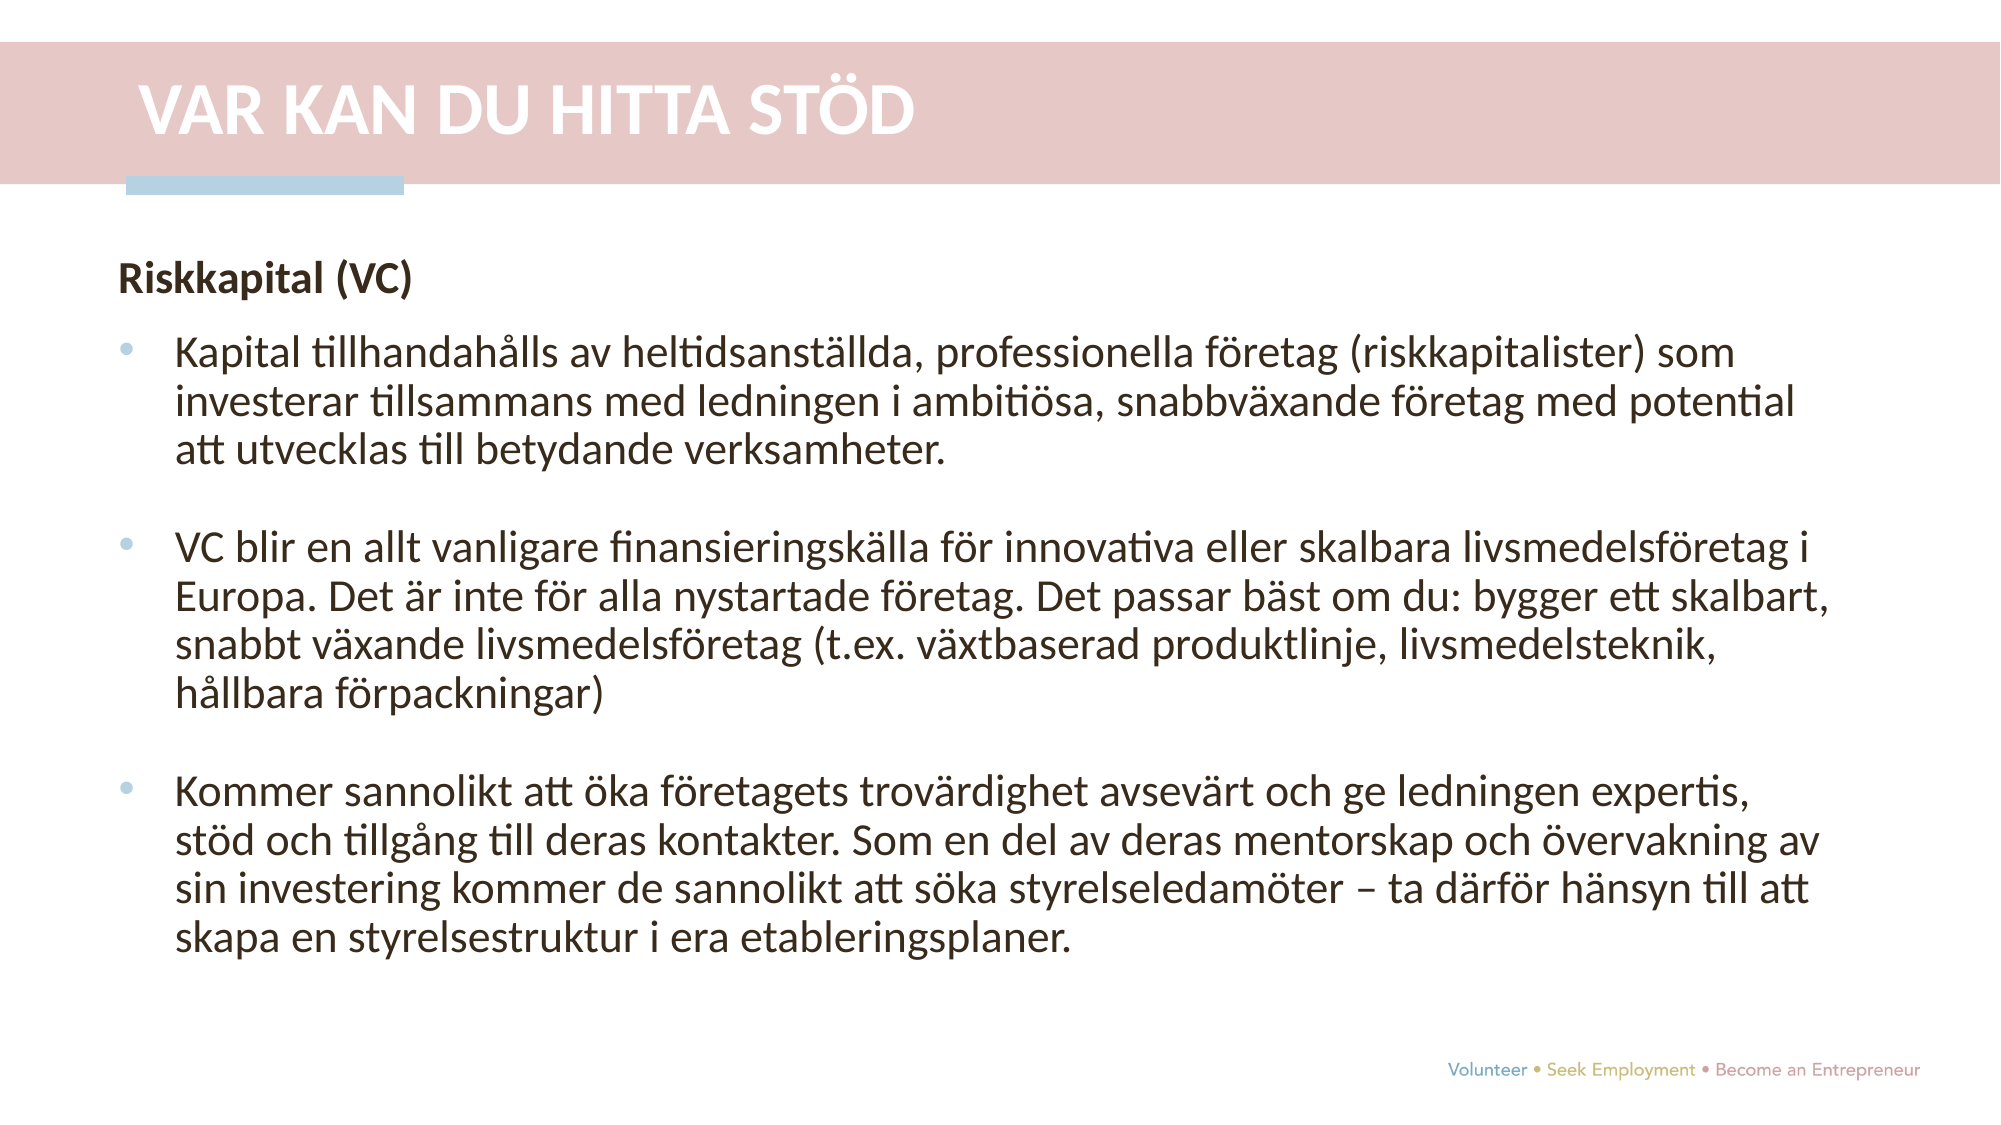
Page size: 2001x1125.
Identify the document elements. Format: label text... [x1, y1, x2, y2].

list VAR KAN DU HITTA STÖD [123, 51, 1913, 170]
text_box [869, 459, 1946, 886]
picture [1418, 1046, 1971, 1103]
text_box Riskkapital (VC) Kapital tillhandahålls av heltidsanställda, professionella företag (riskkapitalister) som investerar tillsammans med ledningen i ambitiösa, snabbväxande företag med potential att utvecklas till betydande verksamheter. VC blir en allt vanligare finansieringskälla för innovativa eller skalbara livsmedelsföretag i Europa. Det är inte för alla nystartade företag. Det passar bäst om du: bygger ett skalbart, snabbt växande livsmedelsföretag (t.ex. växtbaserad produktlinje, livsmedelsteknik, hållbara förpackningar) Kommer sannolikt att öka företagets trovärdighet avsevärt och ge ledningen expertis, stöd och tillgång till deras kontakter. Som en del av deras mentorskap och övervakning av sin investering kommer de sannolikt att söka styrelseledamöter – ta därför hänsyn till att skapa en styrelsestruktur i era etableringsplaner. [103, 246, 1852, 775]
